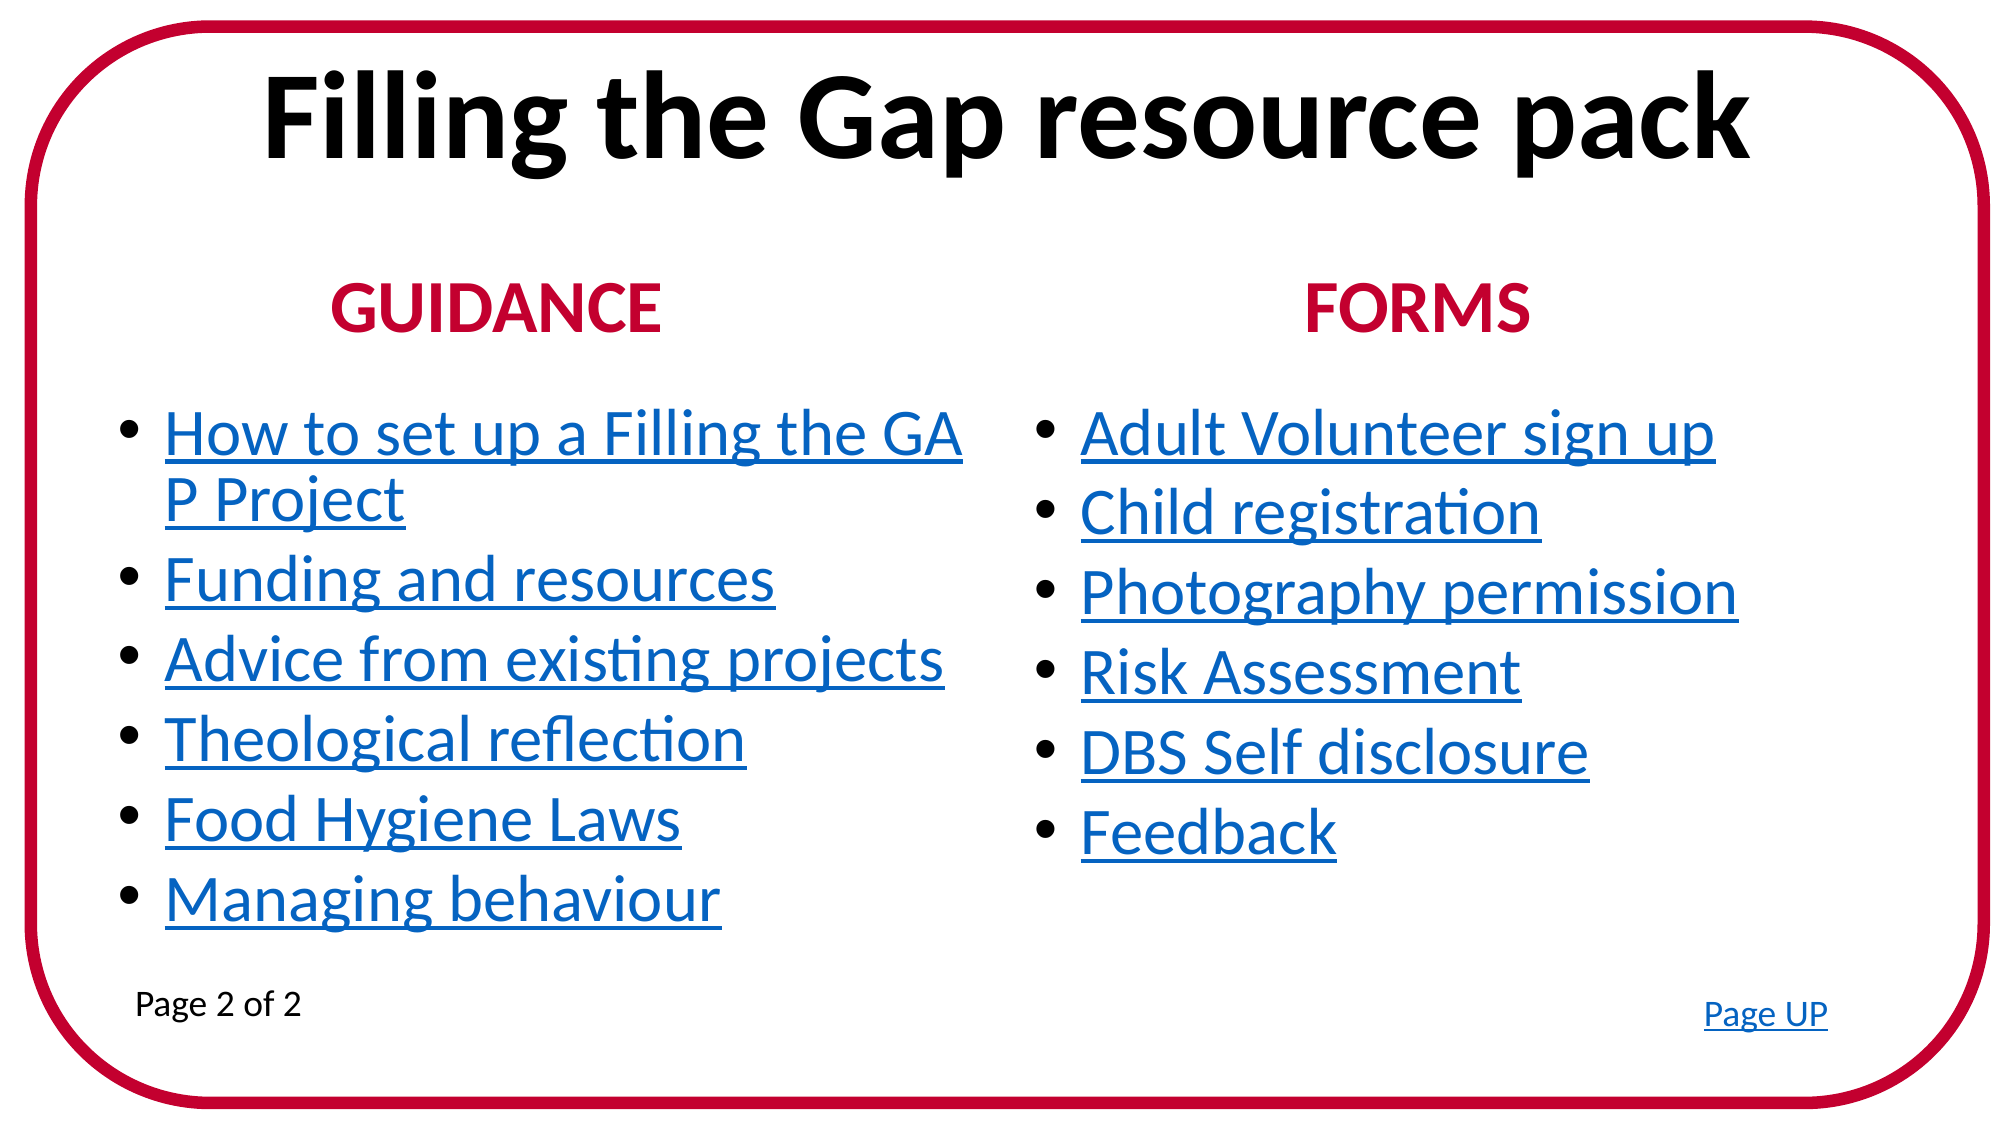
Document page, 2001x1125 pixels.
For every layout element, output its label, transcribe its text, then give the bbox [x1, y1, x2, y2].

text_box Adult Volunteer sign up Child registration Photography permission Risk Assessment DBS Self disclosure Feedback [1019, 380, 1909, 1036]
text_box Page UP [1689, 981, 1844, 1042]
text_box Filling the Gap resource pack [138, 26, 1876, 192]
text_box How to set up a Filling the GAP Project Funding and resources Advice from existing projects Theological reflection Food Hygiene Laws Managing behaviour [102, 380, 993, 956]
text_box GUIDANCE [315, 249, 679, 355]
text_box Page 2 of 2 [120, 971, 318, 1032]
text_box [29, 40, 1985, 1105]
text_box FORMS [1289, 249, 1548, 355]
